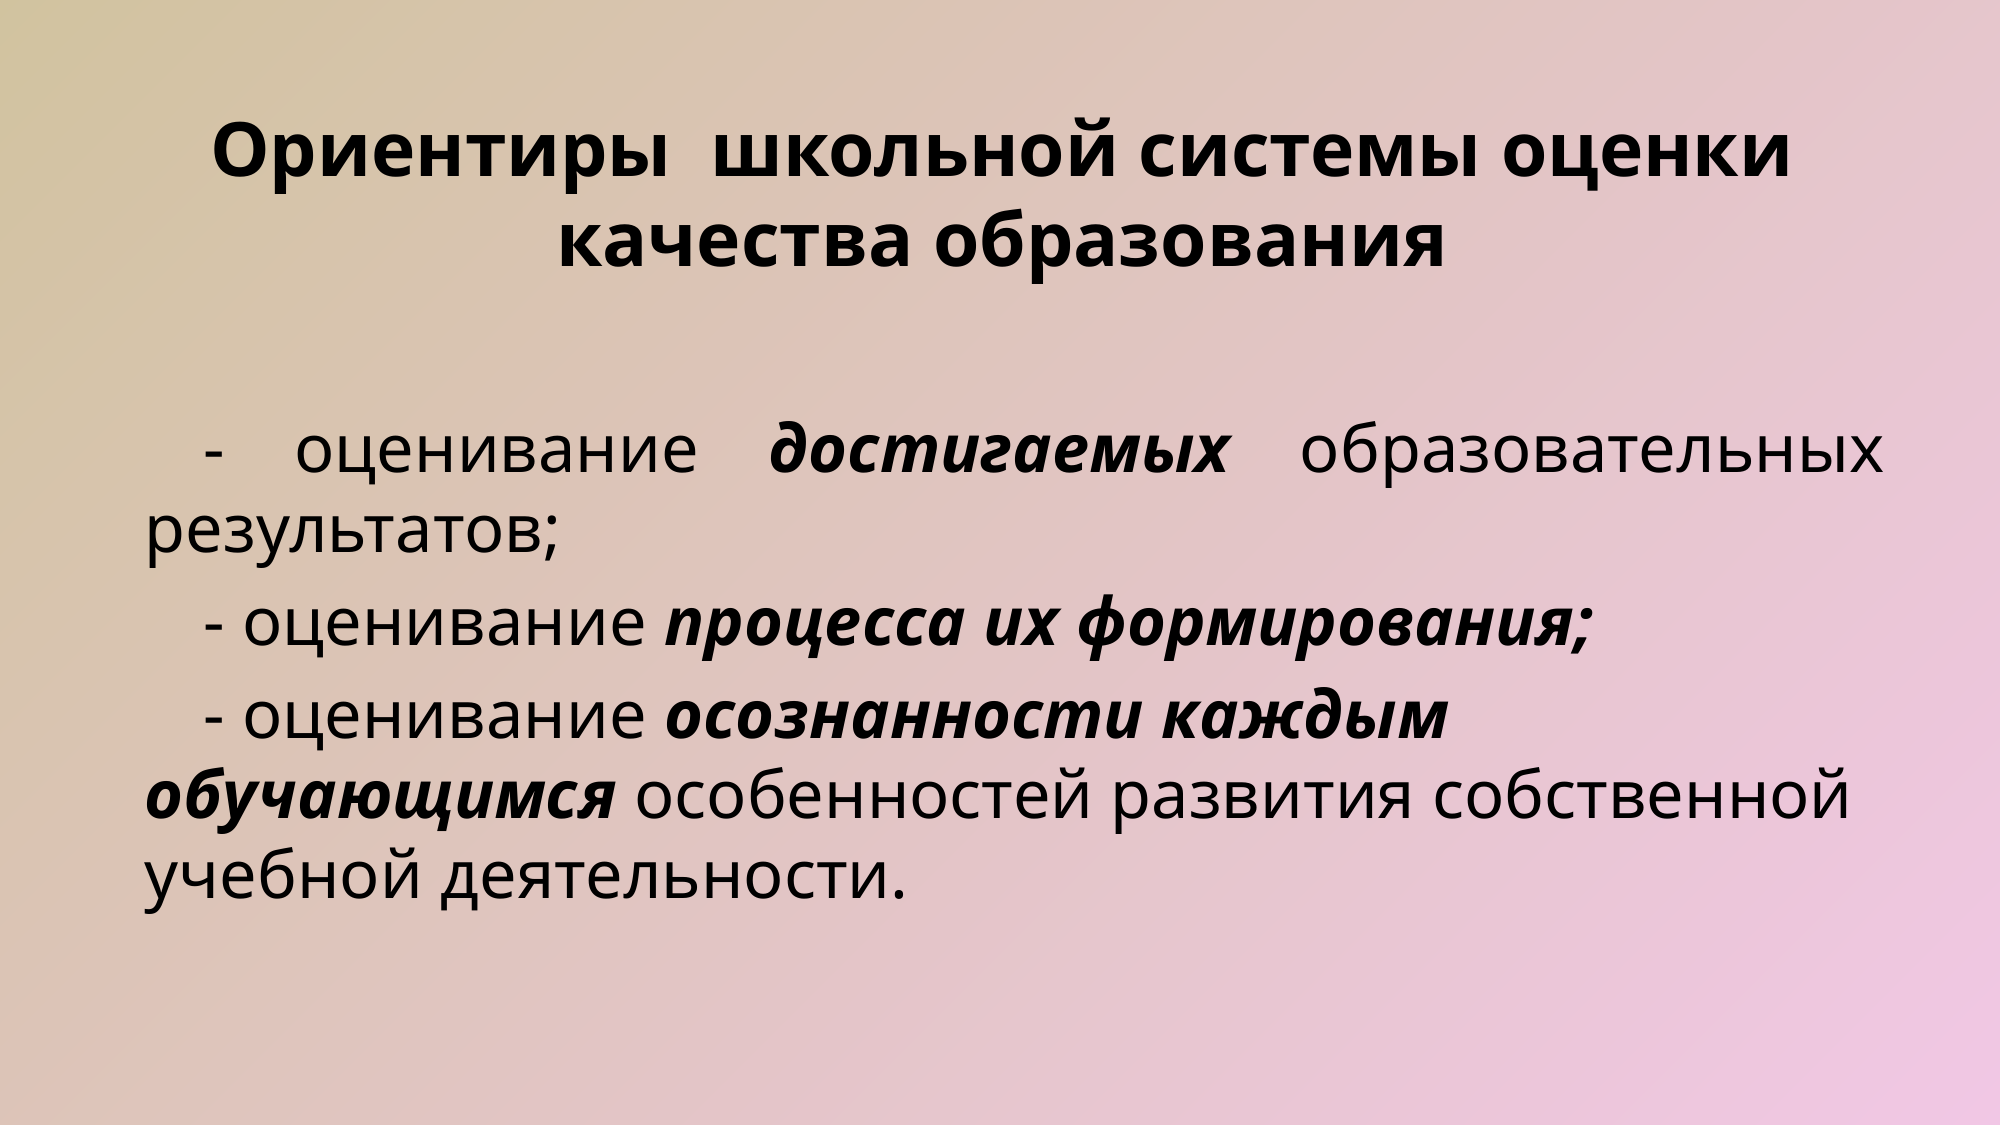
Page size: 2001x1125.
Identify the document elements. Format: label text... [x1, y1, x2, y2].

list - оценивание достигаемых образовательных результатов; - оценивание процесса их формирования; - оценивание осознанности каждым обучающимся особенностей развития собственной учебной деятельности. [99, 304, 1900, 1035]
title Ориентиры школьной системы оценки качества образования [102, 35, 1903, 258]
